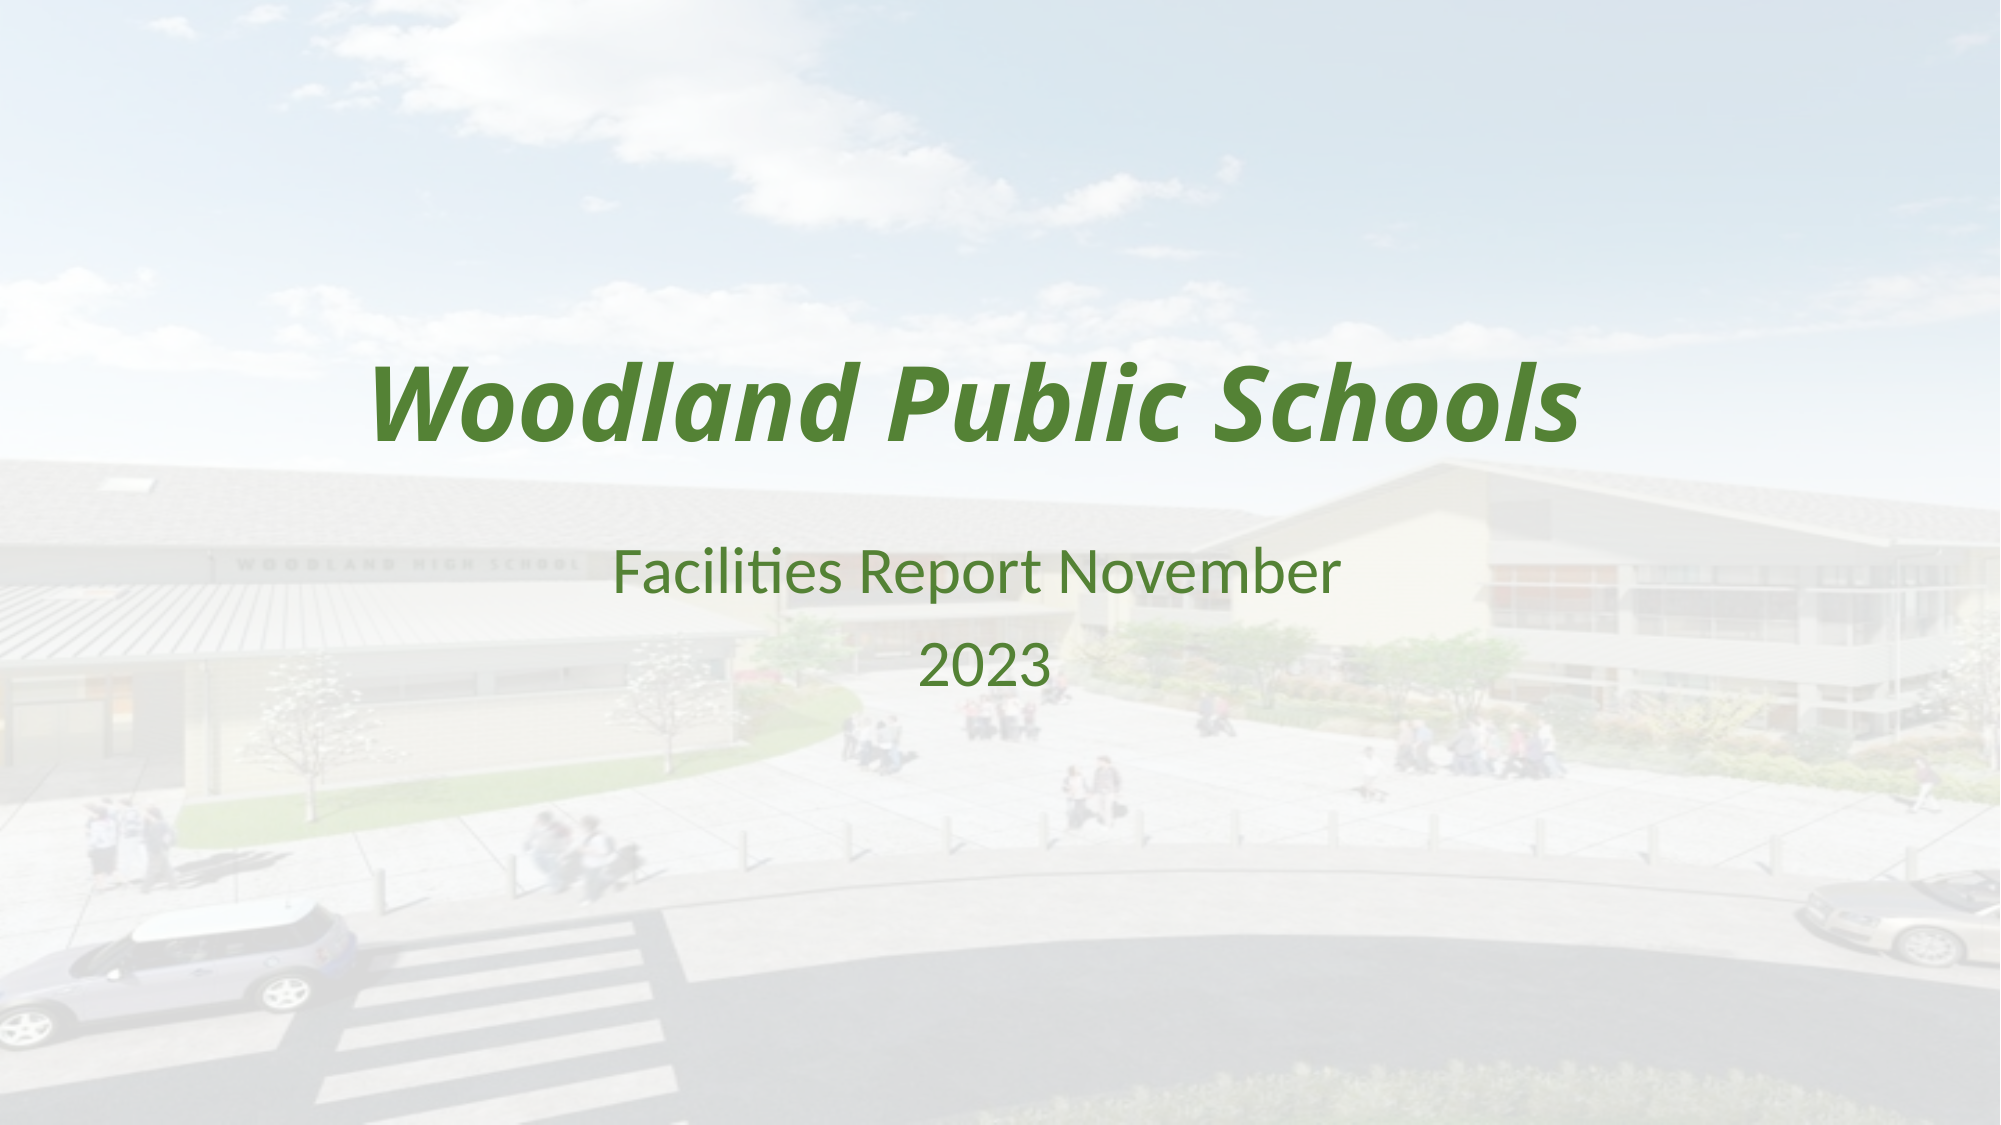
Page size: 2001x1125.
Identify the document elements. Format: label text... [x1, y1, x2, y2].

title Woodland Public Schools [200, 80, 1750, 472]
subtitle Facilities Report November 2023 [227, 528, 1728, 781]
